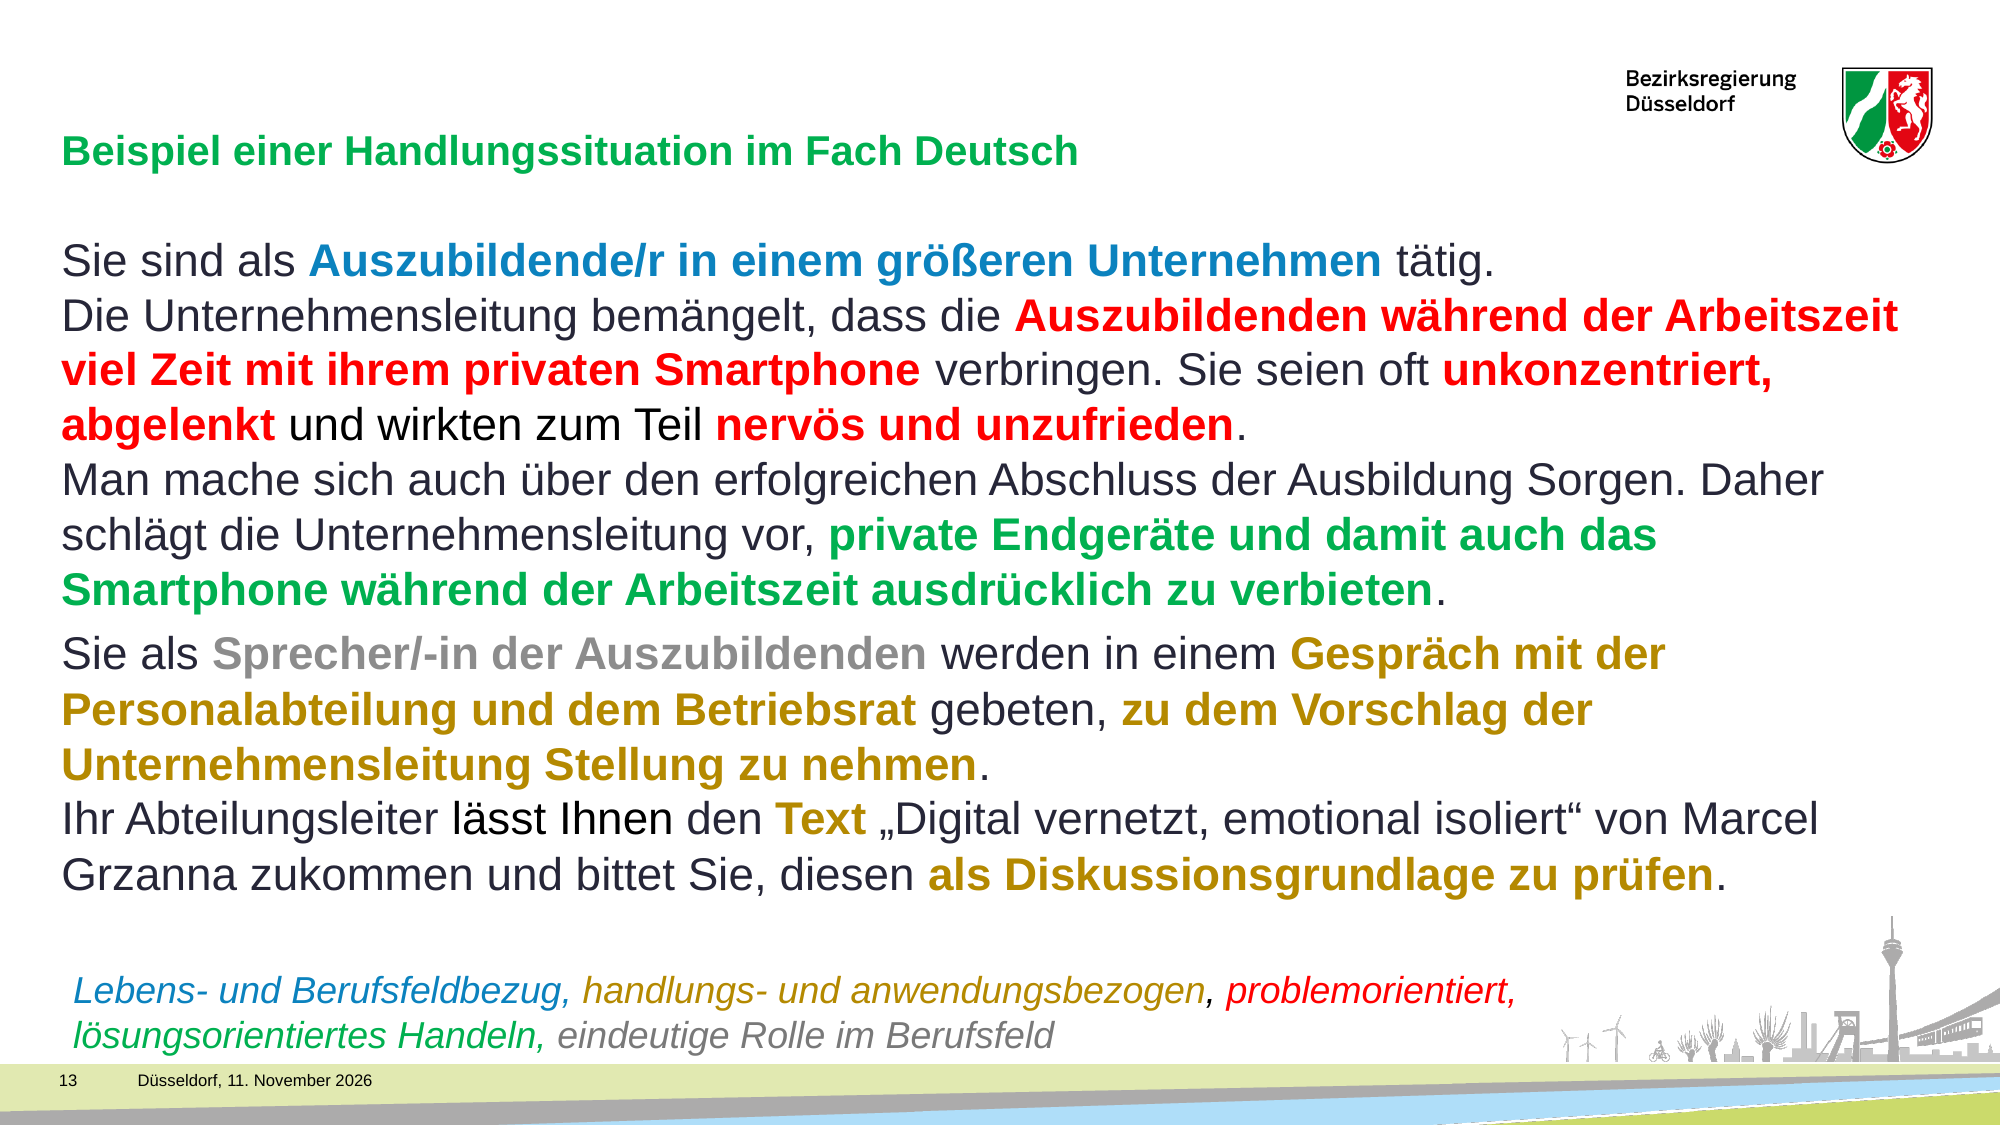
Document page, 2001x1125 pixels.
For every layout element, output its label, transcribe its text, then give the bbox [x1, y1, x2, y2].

text_box Lebens- und Berufsfeldbezug, handlungs- und anwendungsbezogen, problemorientiert, lösungsorientiertes Handeln, eindeutige Rolle im Berufsfeld [58, 959, 1925, 1064]
picture [1625, 66, 1933, 164]
title Beispiel einer Handlungssituation im Fach Deutsch [61, 95, 1928, 202]
list Sie sind als Auszubildende/r in einem größeren Unternehmen tätig. Die Unternehmensleitung bemängelt, dass die Auszubildenden während der Arbeitszeit viel Zeit mit ihrem privaten Smartphone verbringen. Sie seien oft unkonzentriert, abgelenkt und wirkten zum Teil nervös und unzufrieden. Man mache sich auch über den erfolgreichen Abschluss der Ausbildung Sorgen. Daher schlägt die Unternehmensleitung vor, private Endgeräte und damit auch das Smartphone während der Arbeitszeit ausdrücklich zu verbieten. Sie als Sprecher/-in der Auszubildenden werden in einem Gespräch mit der Personalabteilung und dem Betriebsrat gebeten, zu dem Vorschlag der Unternehmensleitung Stellung zu nehmen. Ihr Abteilungsleiter lässt Ihnen den Text „Digital vernetzt, emotional isoliert“ von Marcel Grzanna zukommen und bittet Sie, diesen als Diskussionsgrundlage zu prüfen. [61, 230, 1928, 931]
footer Düsseldorf, 2. Dezember 2023 [137, 1070, 595, 1125]
picture [0, 916, 2000, 1125]
slide_number 13 [58, 1070, 123, 1125]
